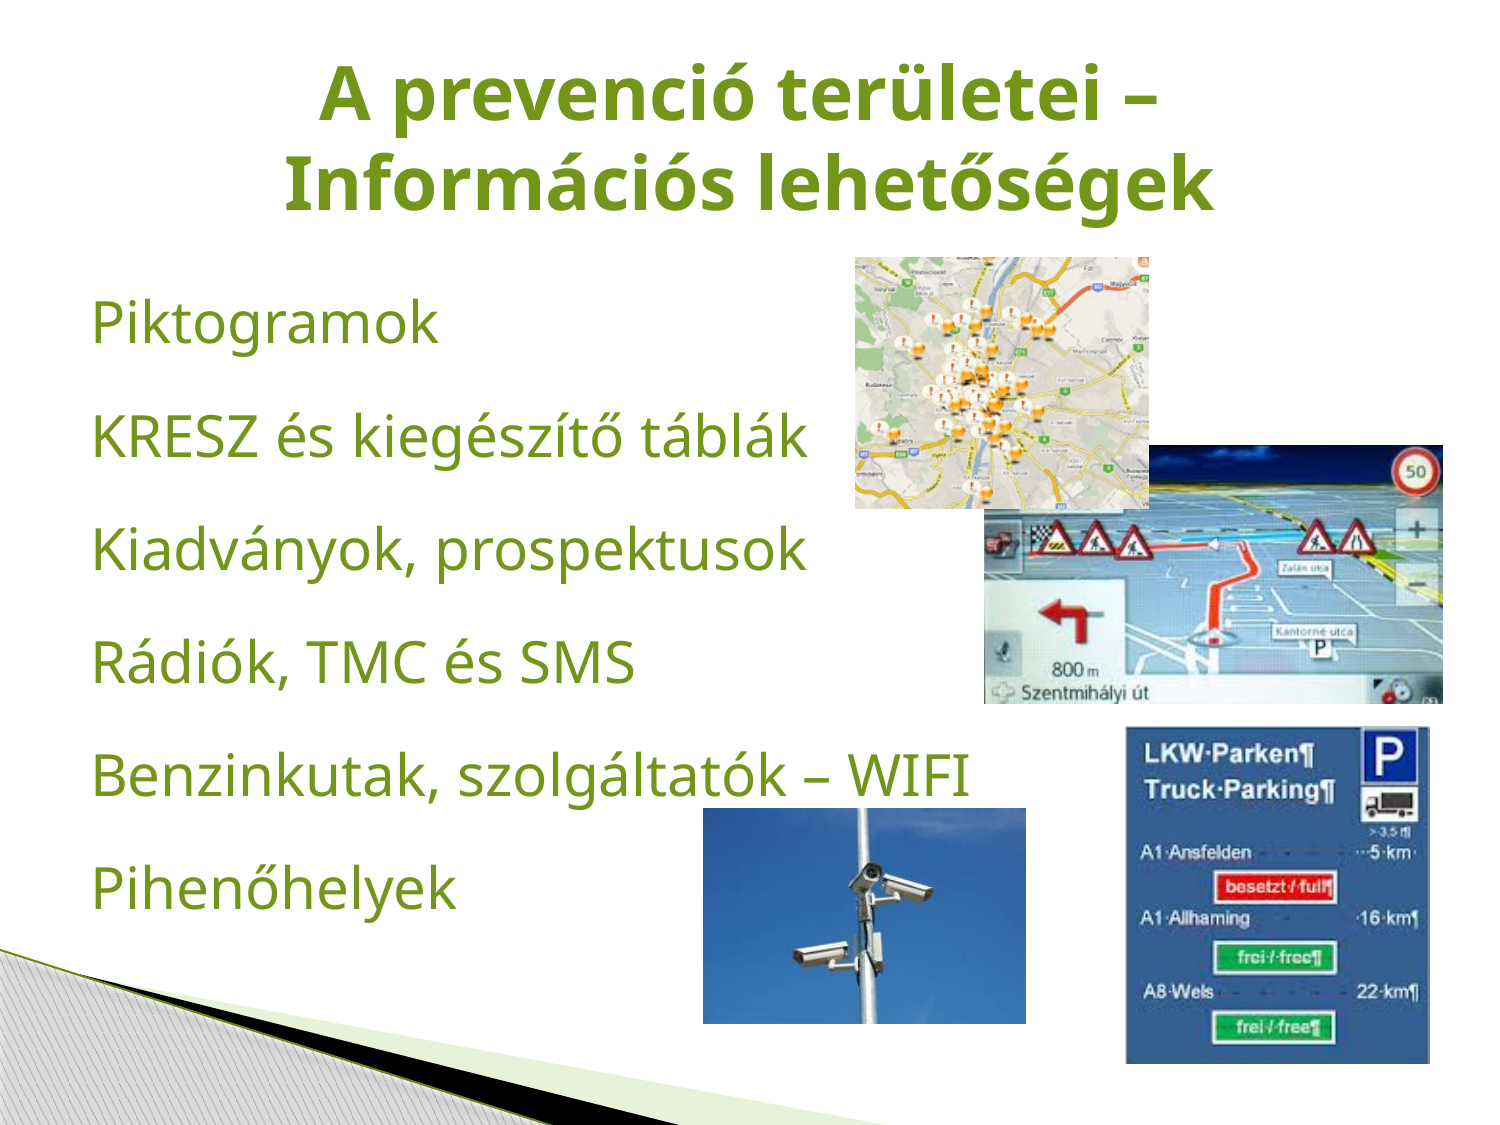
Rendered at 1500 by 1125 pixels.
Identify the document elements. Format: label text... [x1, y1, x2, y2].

picture [702, 808, 1026, 1024]
picture [1124, 726, 1430, 1065]
list Piktogramok KRESZ és kiegészítő táblák Kiadványok, prospektusok Rádiók, TMC és SMS Benzinkutak, szolgáltatók – WIFI Pihenőhelyek [74, 242, 1426, 986]
title A prevenció területei – Információs lehetőségek [75, 45, 1425, 233]
picture [855, 257, 1443, 704]
